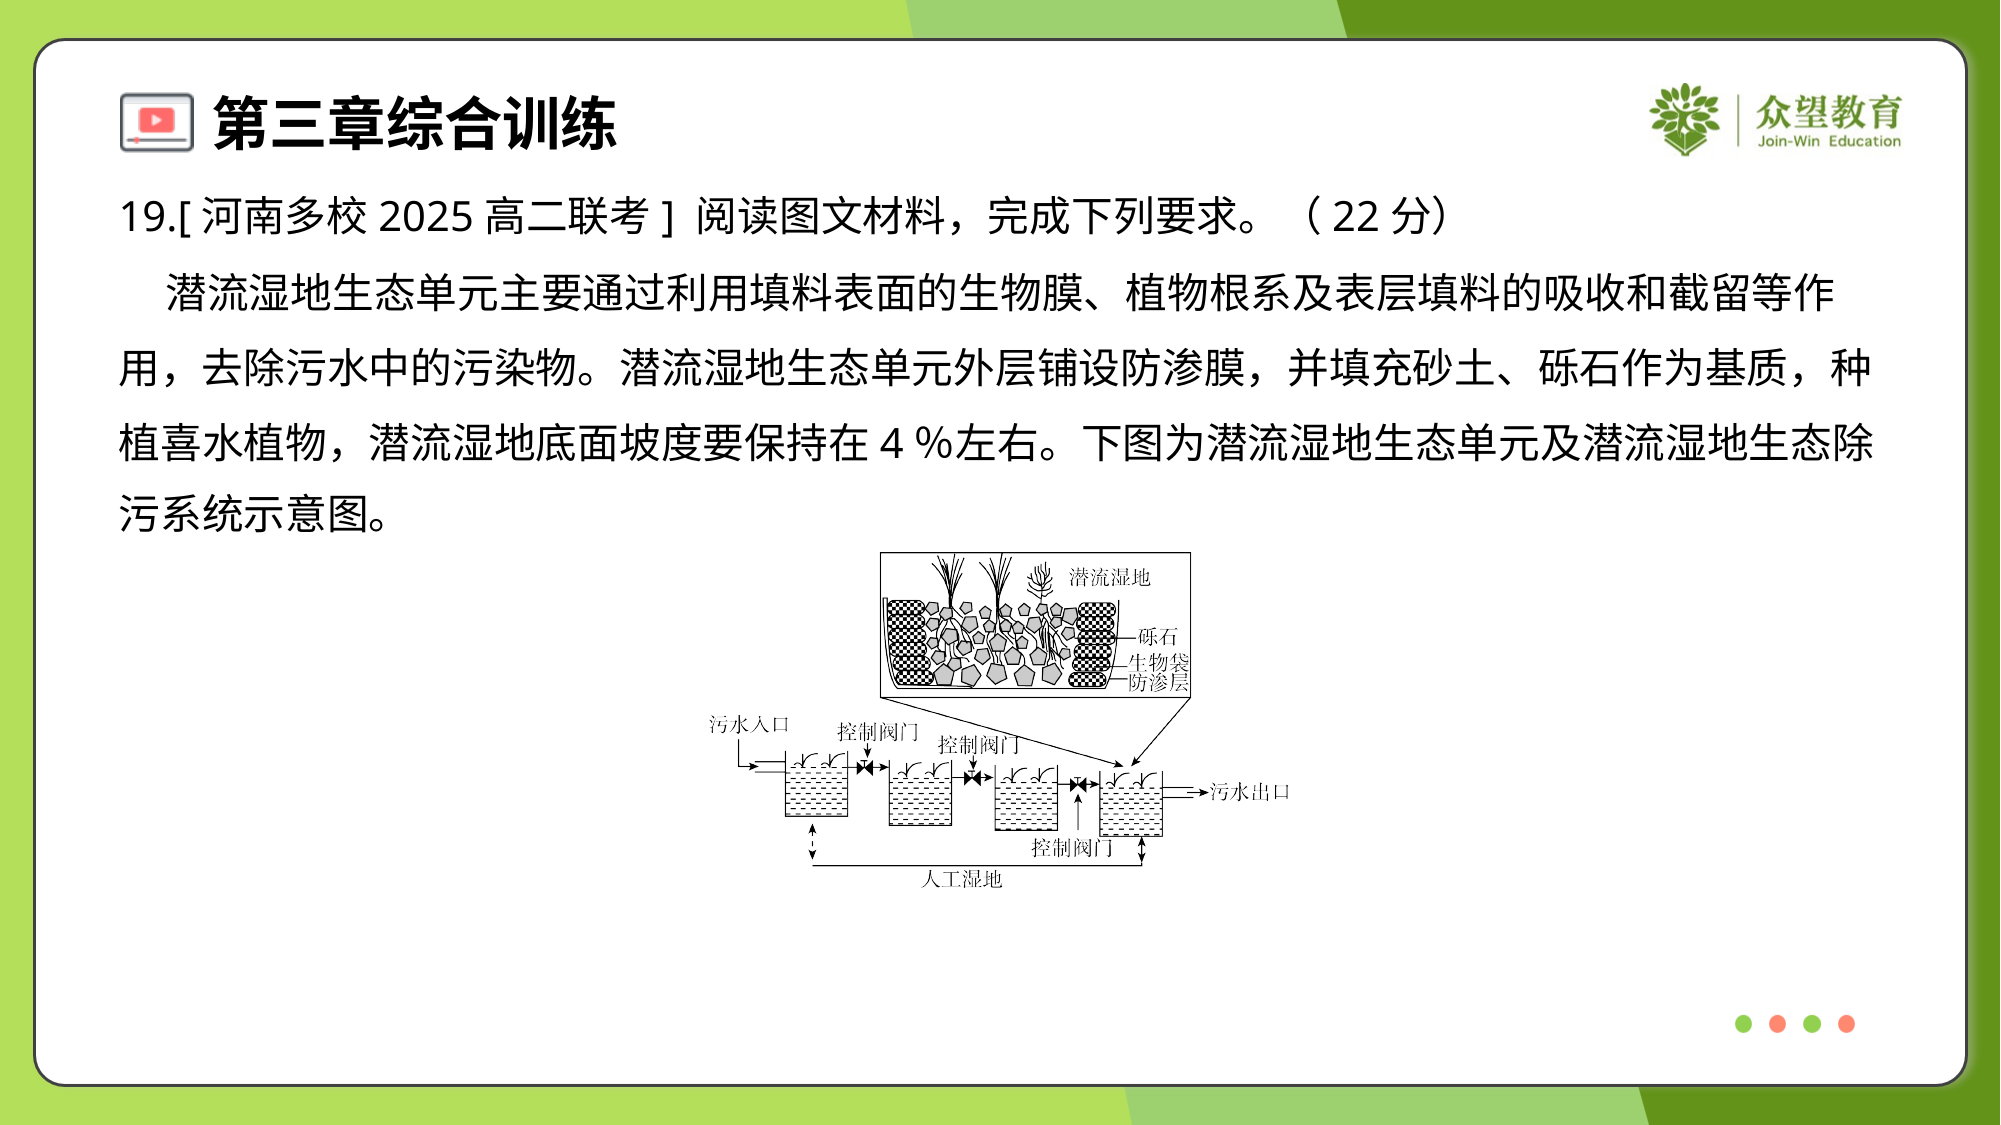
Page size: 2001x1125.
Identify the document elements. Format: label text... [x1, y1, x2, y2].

text_box 19.[河南多校2025高二联考] 阅读图文材料，完成下列要求。（22分） 潜流湿地生态单元主要通过利用填料表面的生物膜、植物根系及表层填料的吸收和截留等作 用，去除污水中的污染物。潜流湿地生态单元外层铺设防渗膜，并填充砂土、砾石作为基质，种 植喜水植物，潜流湿地底面坡度要保持在4％左右。下图为潜流湿地生态单元及潜流湿地生态除 污系统示意图。 [118, 164, 1883, 531]
picture [0, 0, 2000, 1125]
